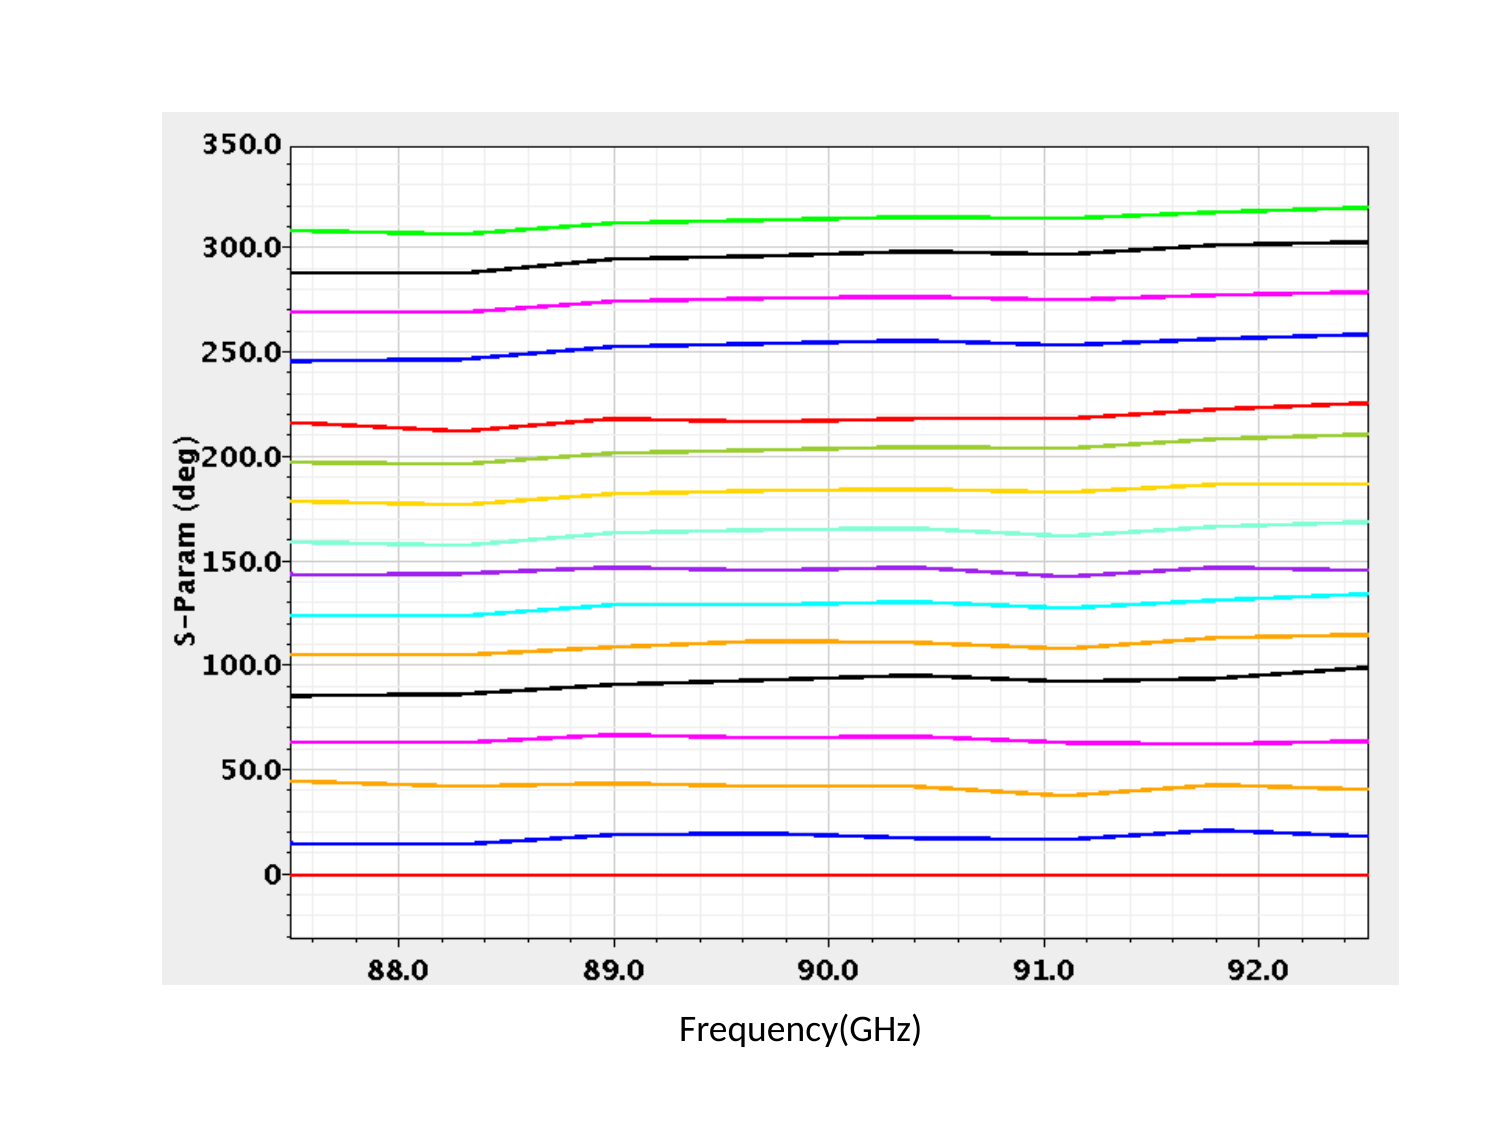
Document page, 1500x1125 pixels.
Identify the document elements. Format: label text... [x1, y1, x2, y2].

picture [162, 112, 1399, 985]
text_box Frequency(GHz) [664, 996, 938, 1057]
